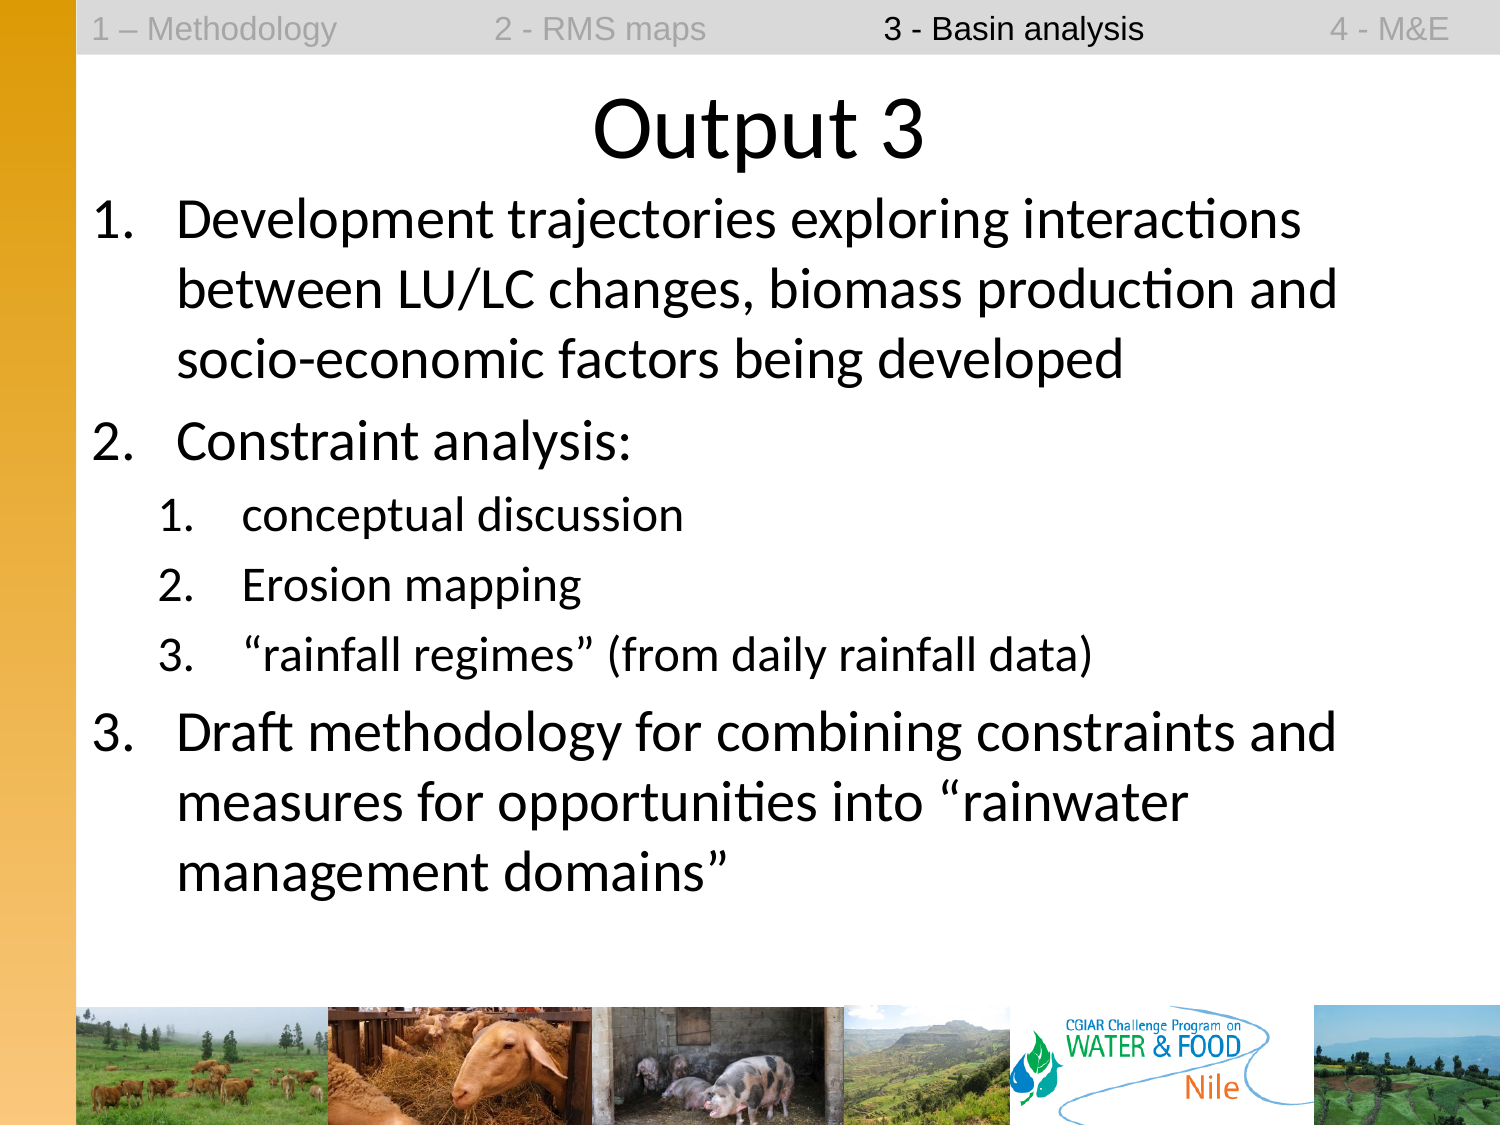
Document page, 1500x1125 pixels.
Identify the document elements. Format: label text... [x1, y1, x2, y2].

title Output 3 [83, 55, 1435, 216]
text_box 1 – Methodology 2 - RMS maps 3 - Basin analysis 4 - M&E [76, 0, 1500, 55]
list Development trajectories exploring interactions between LU/LC changes, biomass production and socio-economic factors being developed Constraint analysis: conceptual discussion Erosion mapping “rainfall regimes” (from daily rainfall data) Draft methodology for combining constraints and measures for opportunities into “rainwater management domains” [76, 172, 1427, 916]
picture [76, 1004, 1500, 1125]
